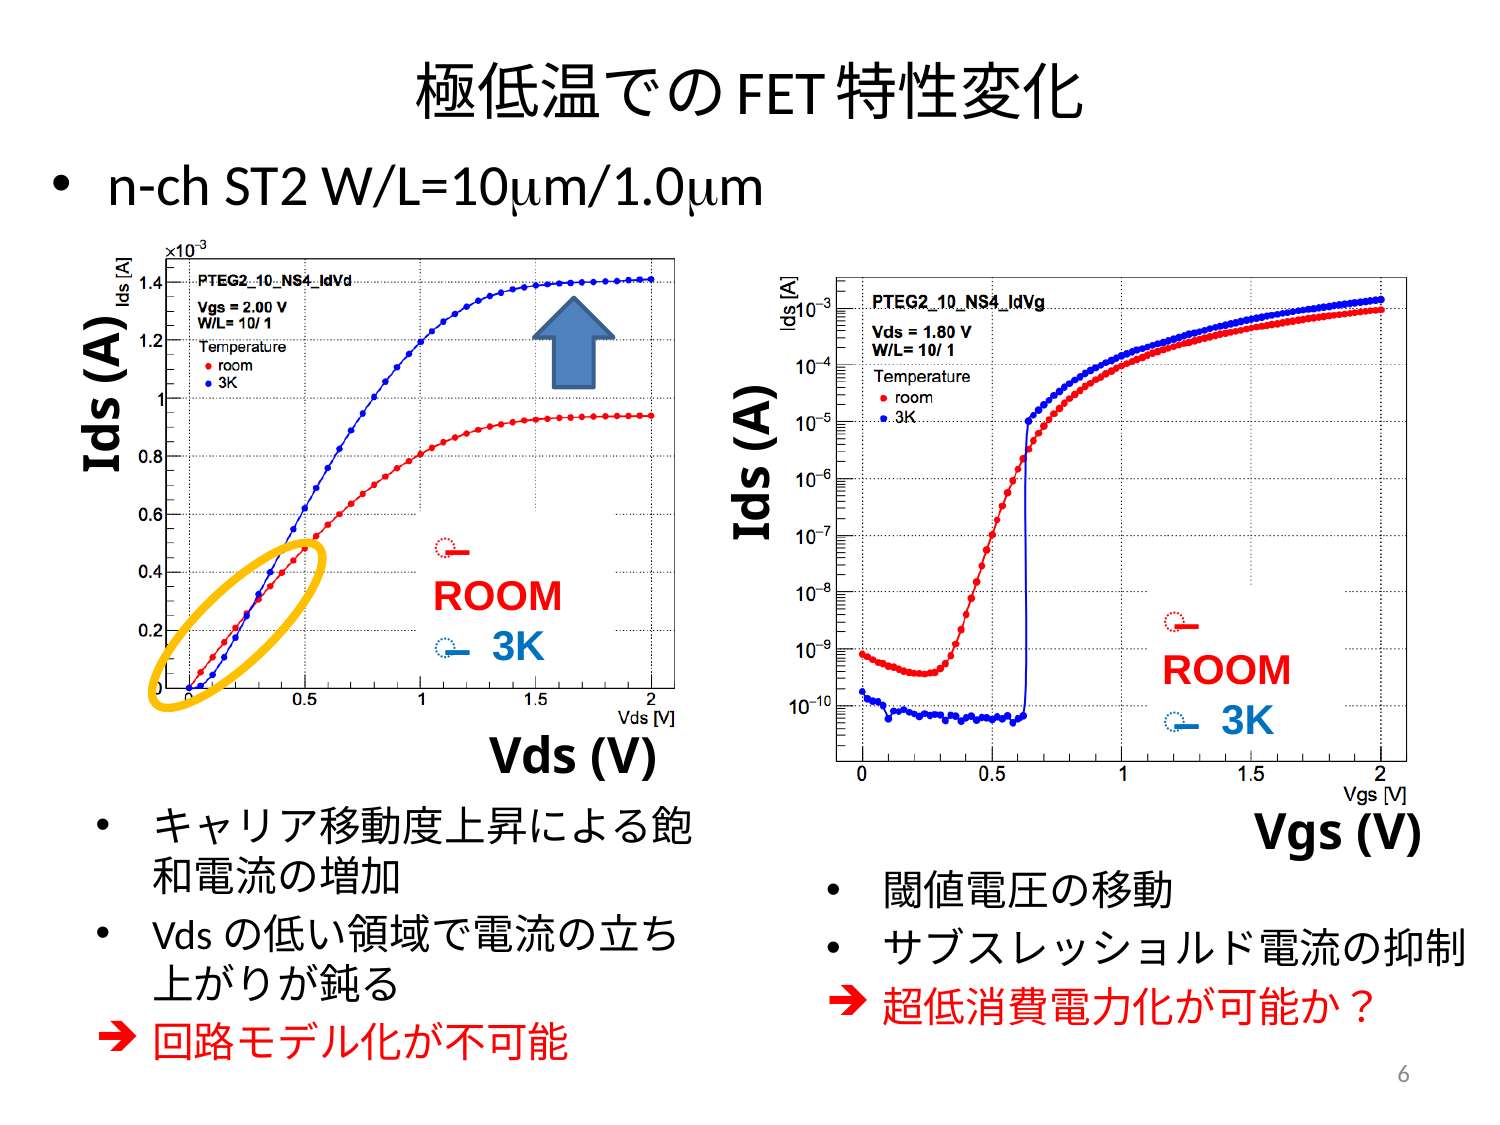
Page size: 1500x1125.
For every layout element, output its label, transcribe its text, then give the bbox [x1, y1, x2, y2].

title 極低温でのFET特性変化 [75, 45, 1425, 136]
list n-ch ST2 W/L=10m/1.0m [36, 139, 1387, 239]
slide_number 6 [1074, 1078, 1425, 1103]
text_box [61, 229, 689, 792]
text_box キャリア移動度上昇による飽和電流の増加 Vdsの低い領域で電流の立ち上がりが鈍る 回路モデル化が不可能 [80, 791, 738, 1078]
text_box 閾値電圧の移動 サブスレッショルド電流の抑制 超低消費電力化が可能か？ [811, 856, 1500, 1078]
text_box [711, 260, 1439, 868]
